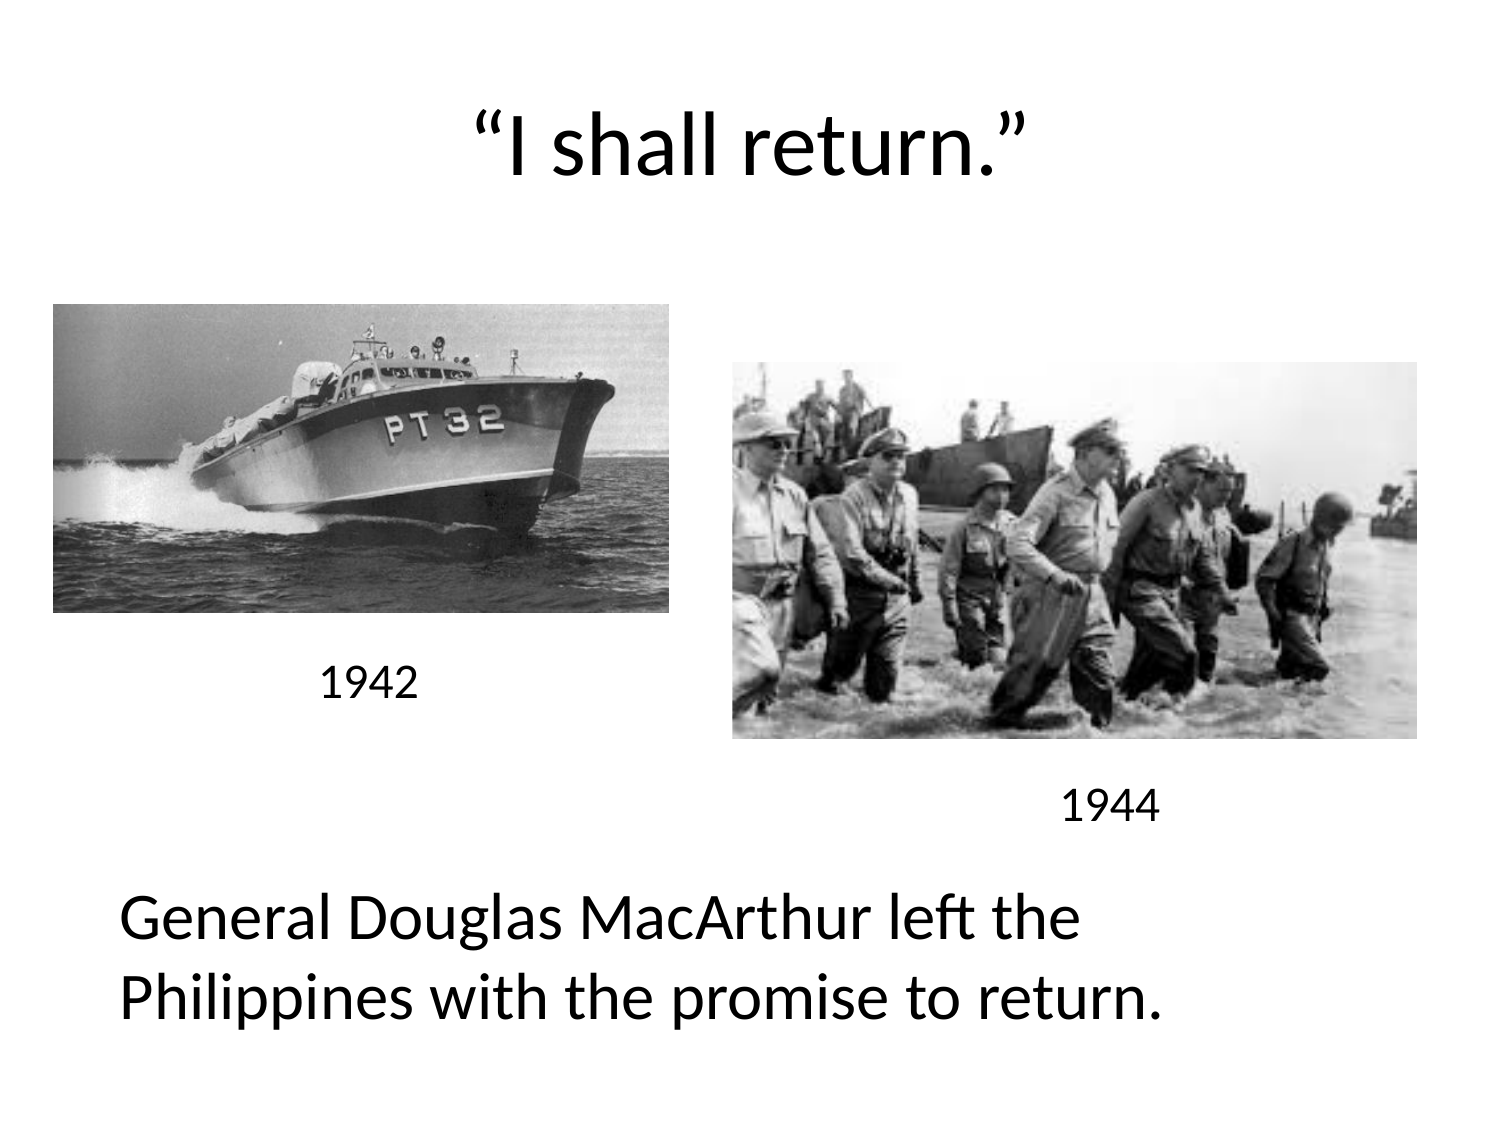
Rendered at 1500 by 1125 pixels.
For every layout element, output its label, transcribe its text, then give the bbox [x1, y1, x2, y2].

picture [53, 304, 669, 614]
title “I shall return.” [75, 45, 1425, 233]
text_box General Douglas MacArthur left the Philippines with the promise to return. [104, 865, 1391, 1041]
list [731, 362, 1417, 740]
text_box 1944 [1044, 764, 1176, 839]
text_box 1942 [303, 641, 434, 716]
